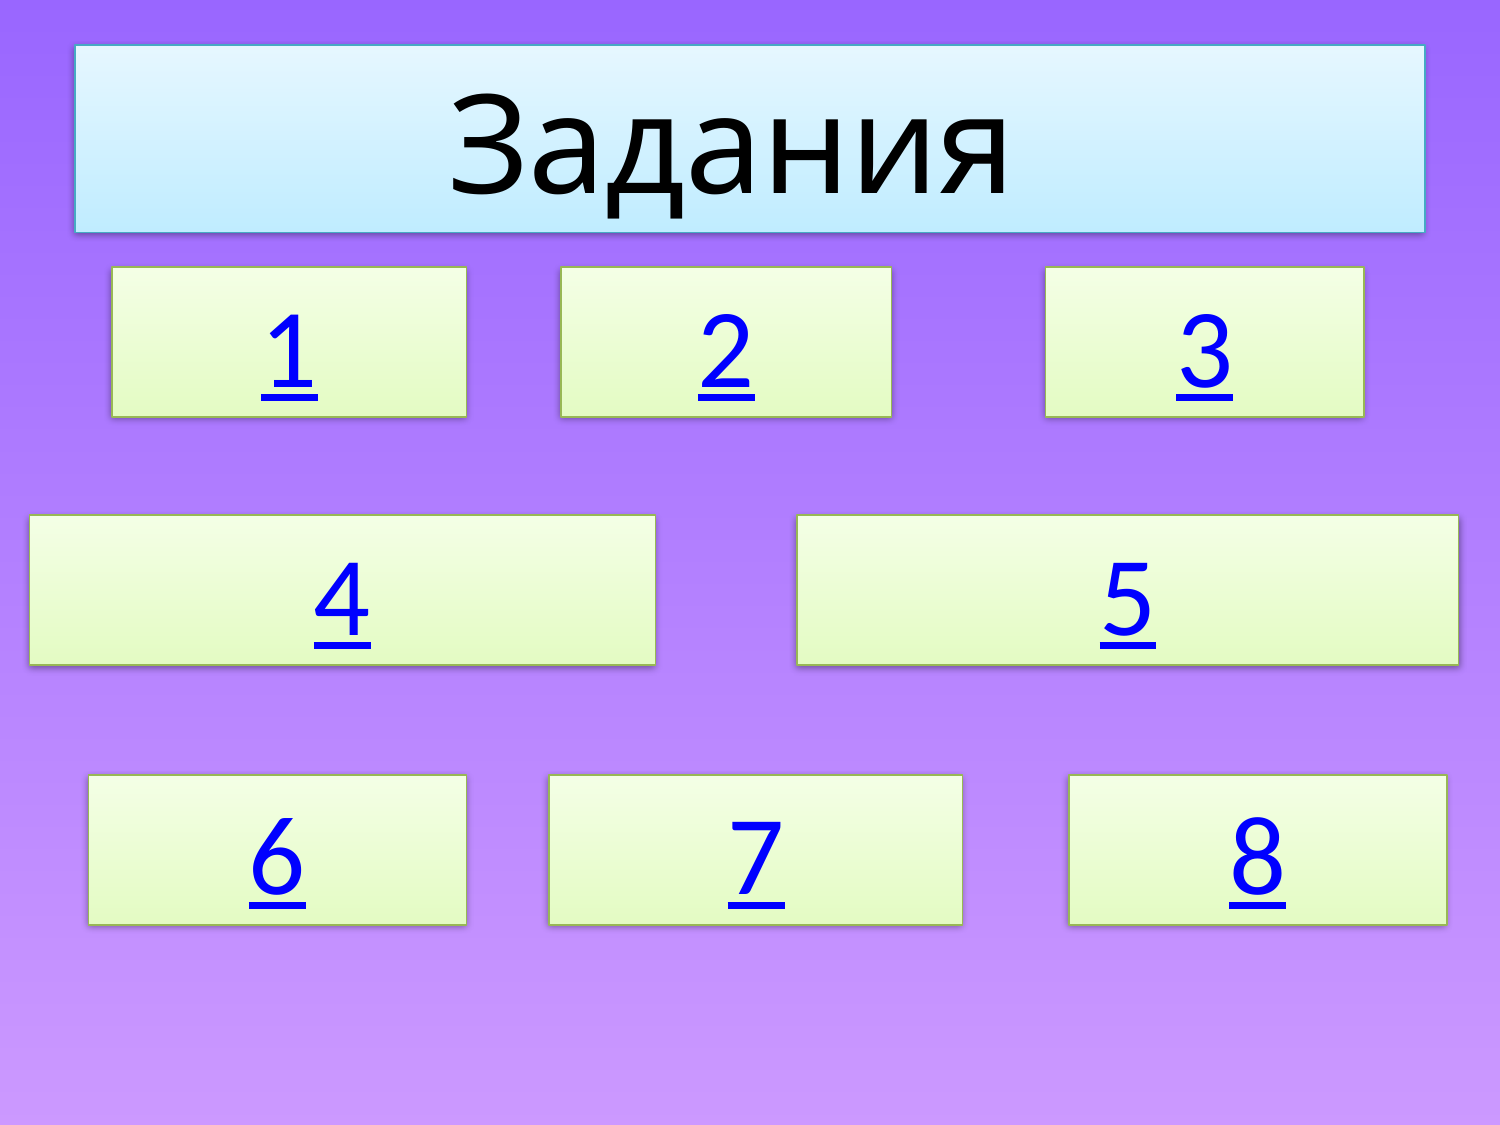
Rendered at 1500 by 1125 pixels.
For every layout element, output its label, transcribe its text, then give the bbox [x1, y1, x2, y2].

text_box 3 [1045, 266, 1365, 418]
text_box 7 [548, 774, 963, 926]
title Задания [74, 44, 1426, 233]
text_box 1 [111, 266, 467, 418]
text_box 8 [1068, 774, 1448, 926]
text_box 6 [88, 774, 467, 926]
text_box 5 [796, 514, 1459, 666]
text_box 4 [29, 514, 656, 666]
text_box 2 [560, 266, 892, 418]
